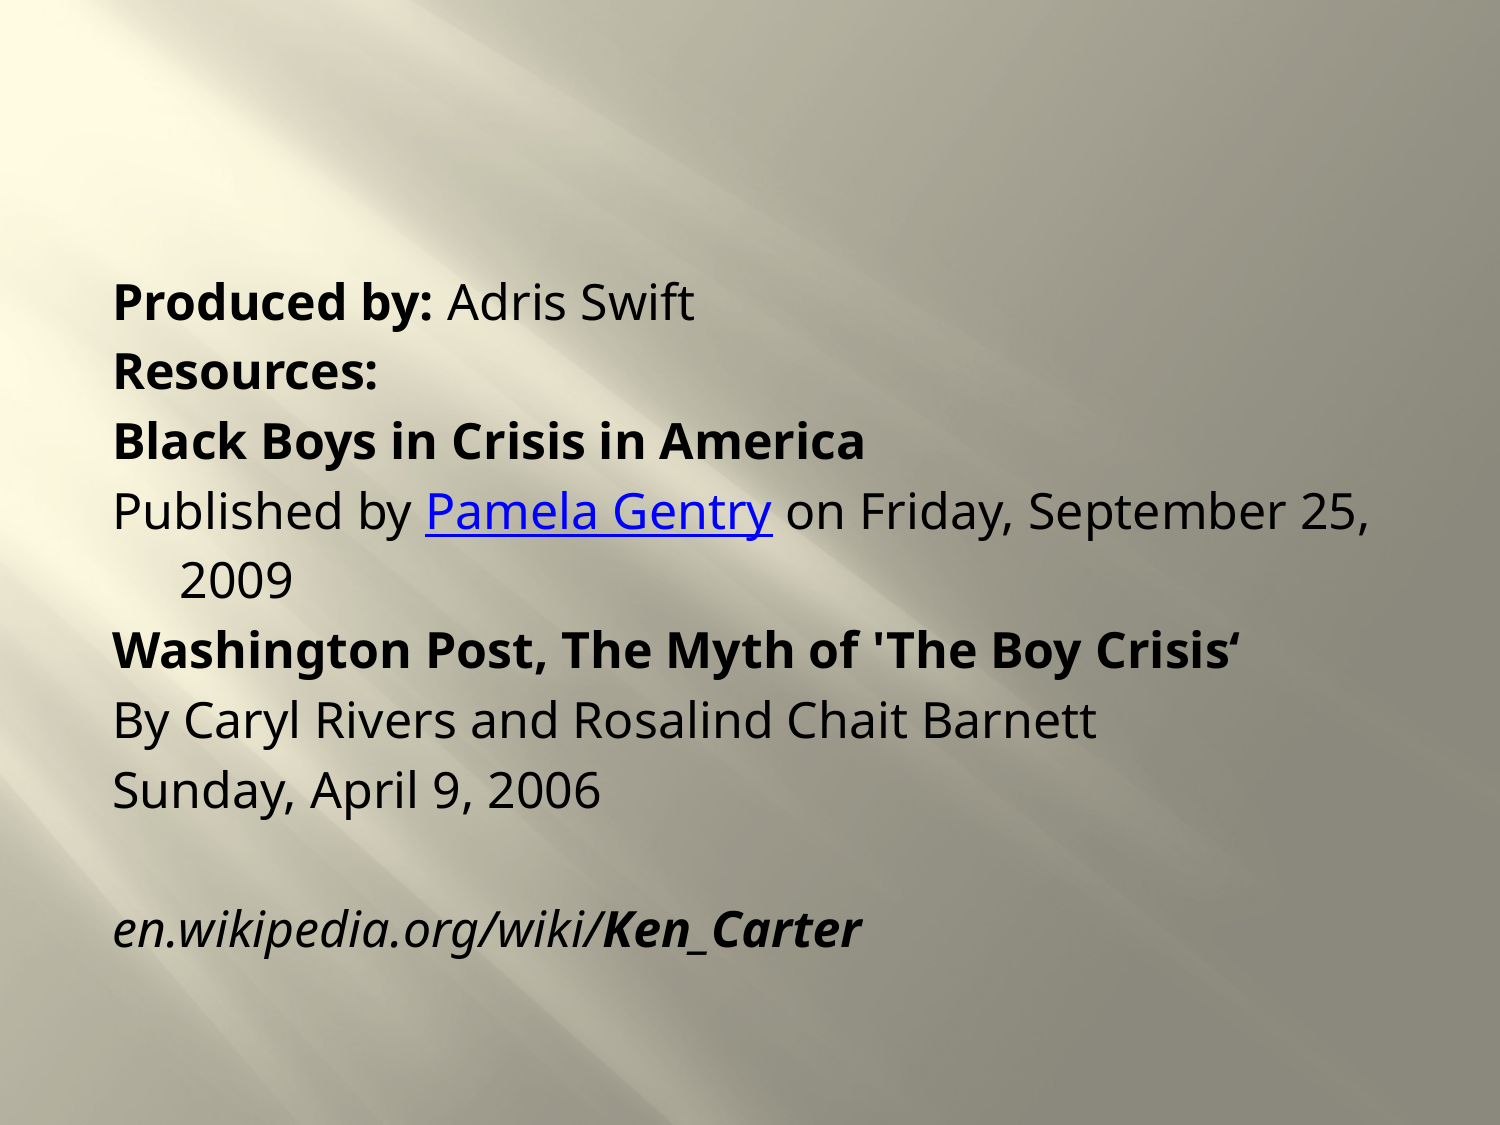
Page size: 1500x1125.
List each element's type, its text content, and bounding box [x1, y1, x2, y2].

list Produced by: Adris Swift Resources: Black Boys in Crisis in America Published by Pamela Gentry on Friday, September 25, 2009 Washington Post, The Myth of 'The Boy Crisis‘ By Caryl Rivers and Rosalind Chait Barnett Sunday, April 9, 2006 en.wikipedia.org/wiki/Ken_Carter [75, 262, 1425, 1035]
